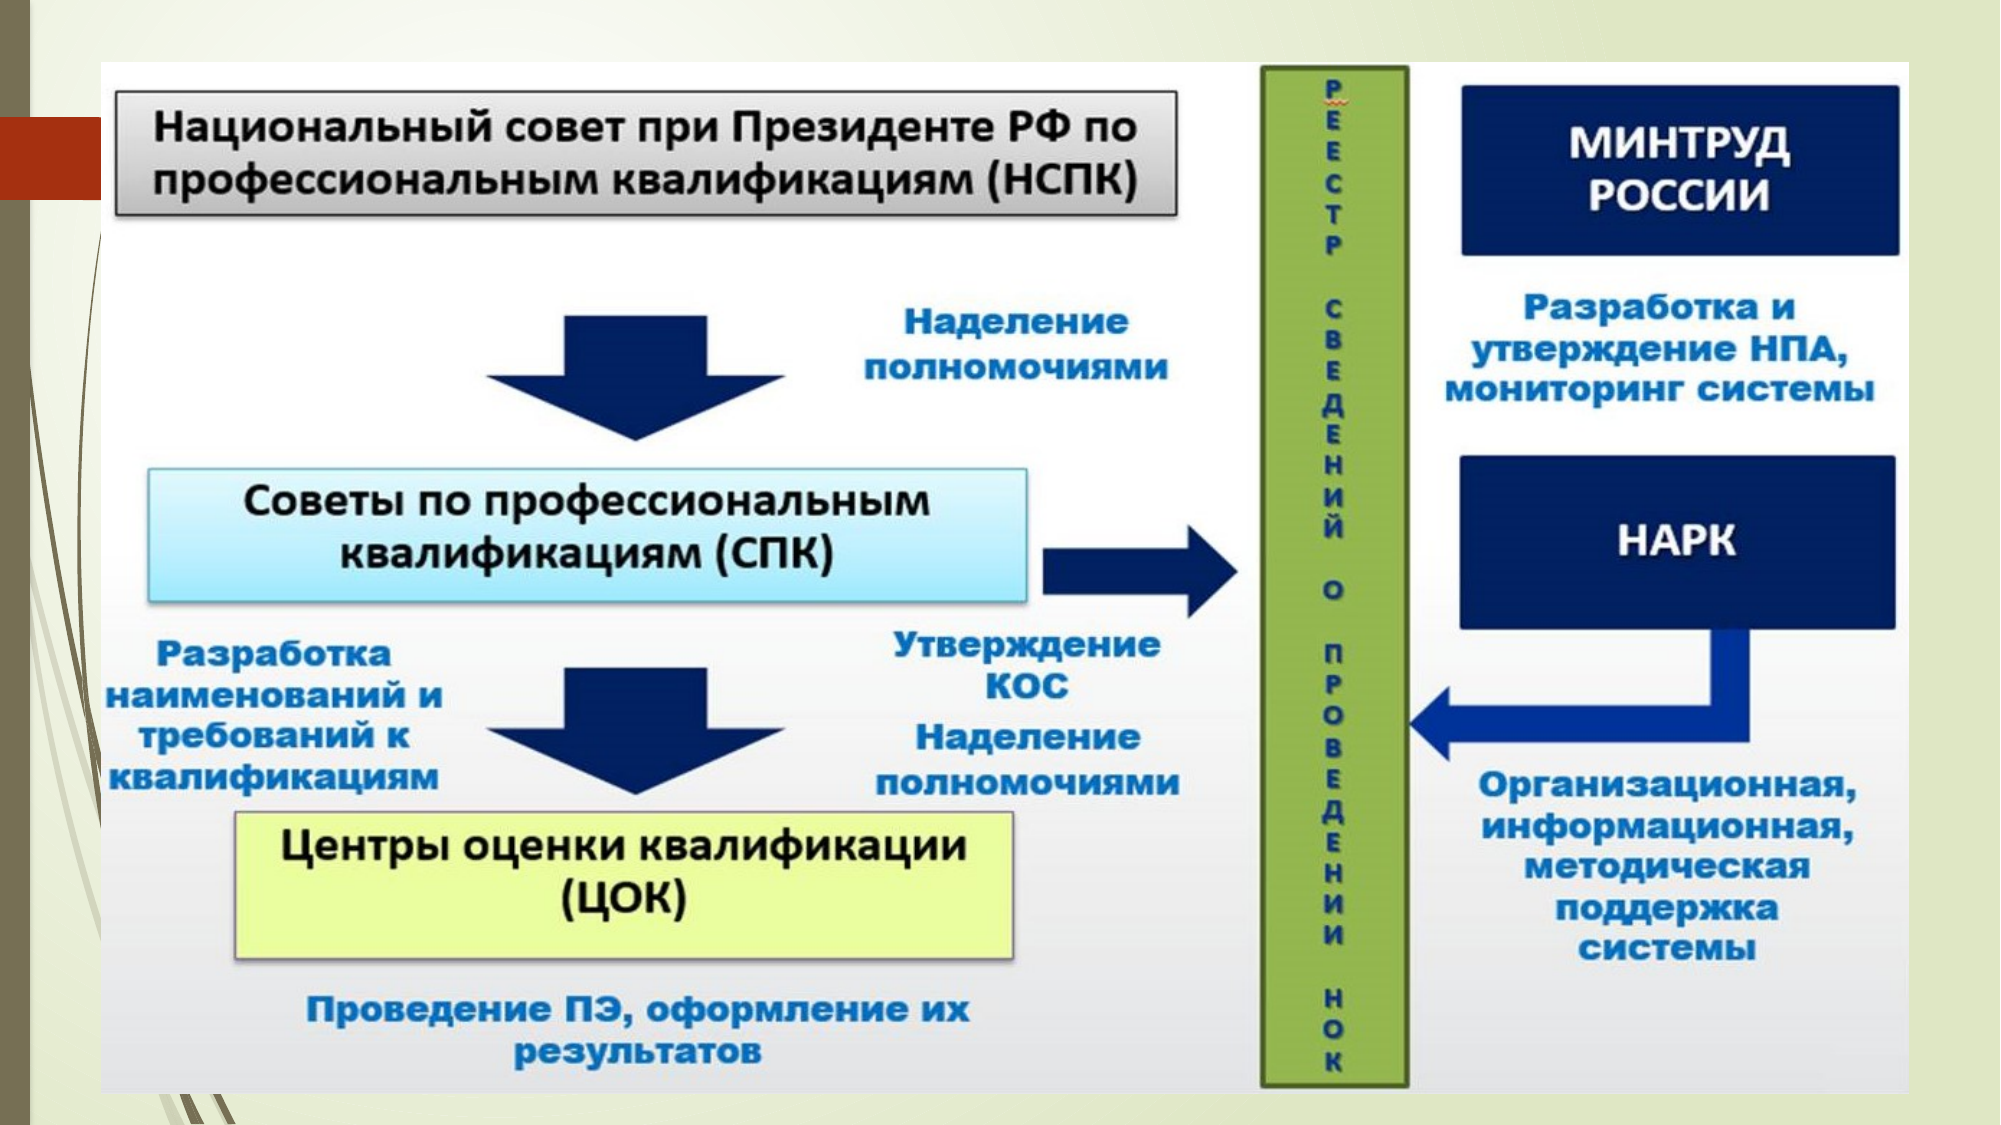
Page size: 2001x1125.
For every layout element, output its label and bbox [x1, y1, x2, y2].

picture [101, 61, 1909, 1094]
